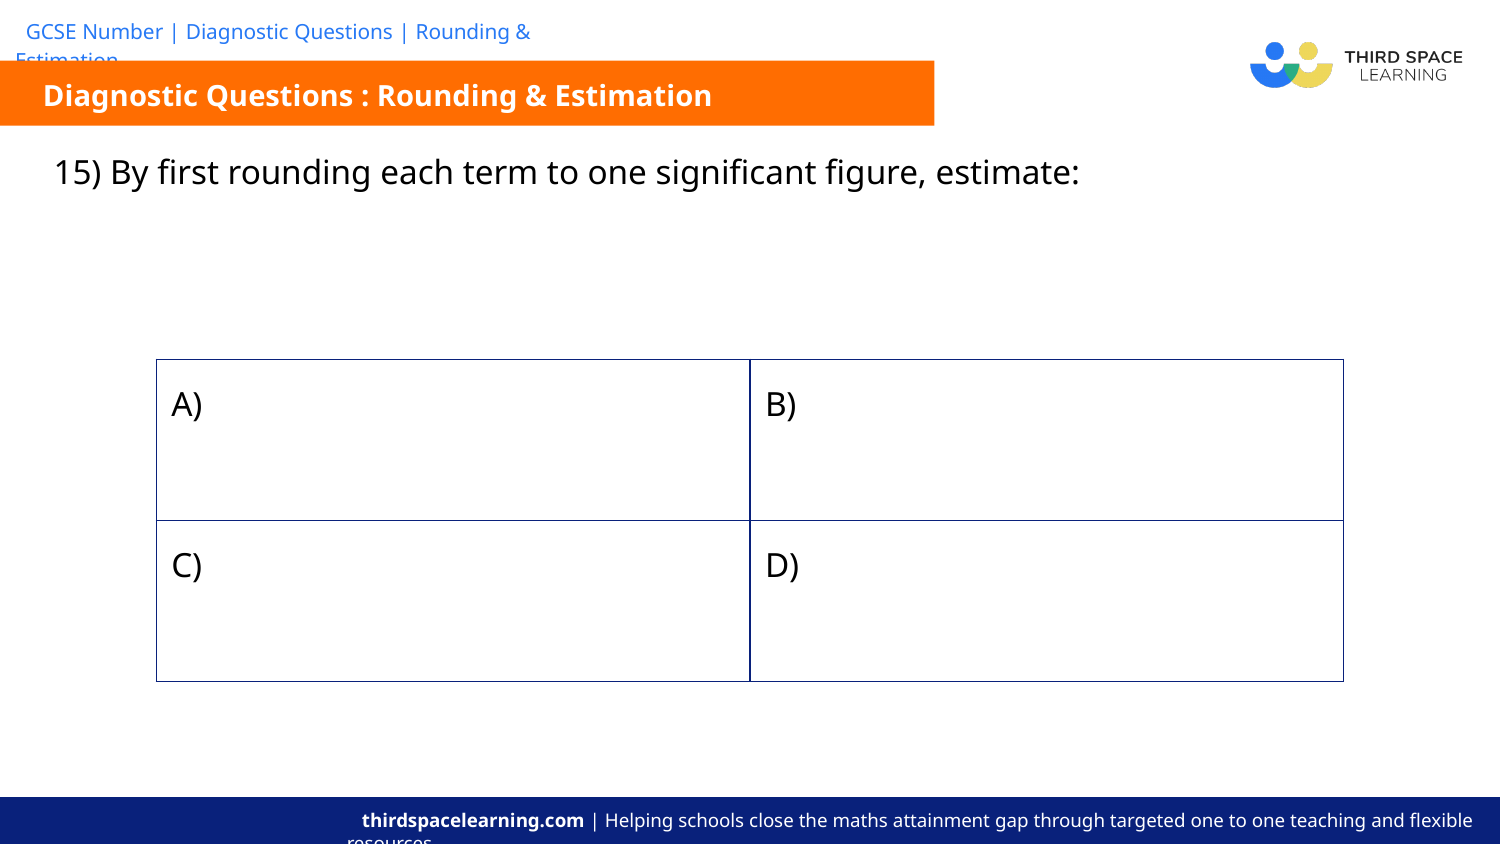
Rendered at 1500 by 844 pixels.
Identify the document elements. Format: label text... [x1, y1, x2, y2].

text_box Diagnostic Questions : Rounding & Estimation [27, 61, 834, 127]
picture [1250, 33, 1465, 99]
